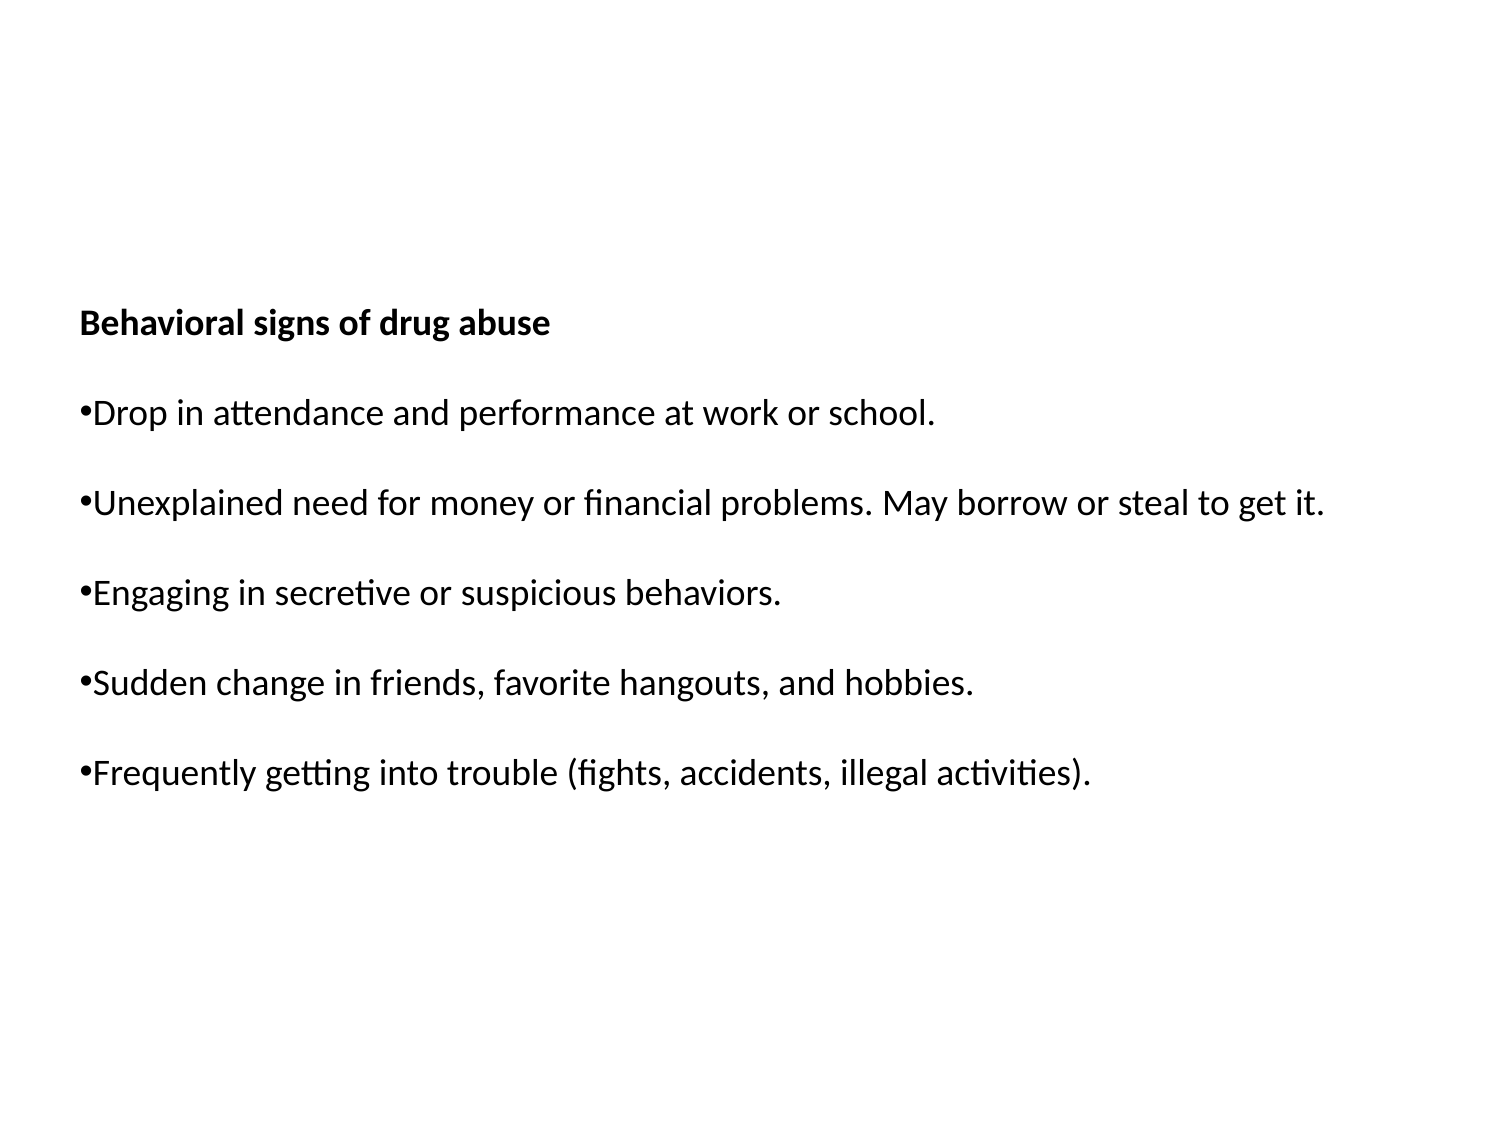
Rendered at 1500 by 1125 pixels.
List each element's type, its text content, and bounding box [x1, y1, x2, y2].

text_box Behavioral signs of drug abuse Drop in attendance and performance at work or school. Unexplained need for money or financial problems. May borrow or steal to get it. Engaging in secretive or suspicious behaviors. Sudden change in friends, favorite hangouts, and hobbies. Frequently getting into trouble (fights, accidents, illegal activities). [64, 290, 1436, 801]
